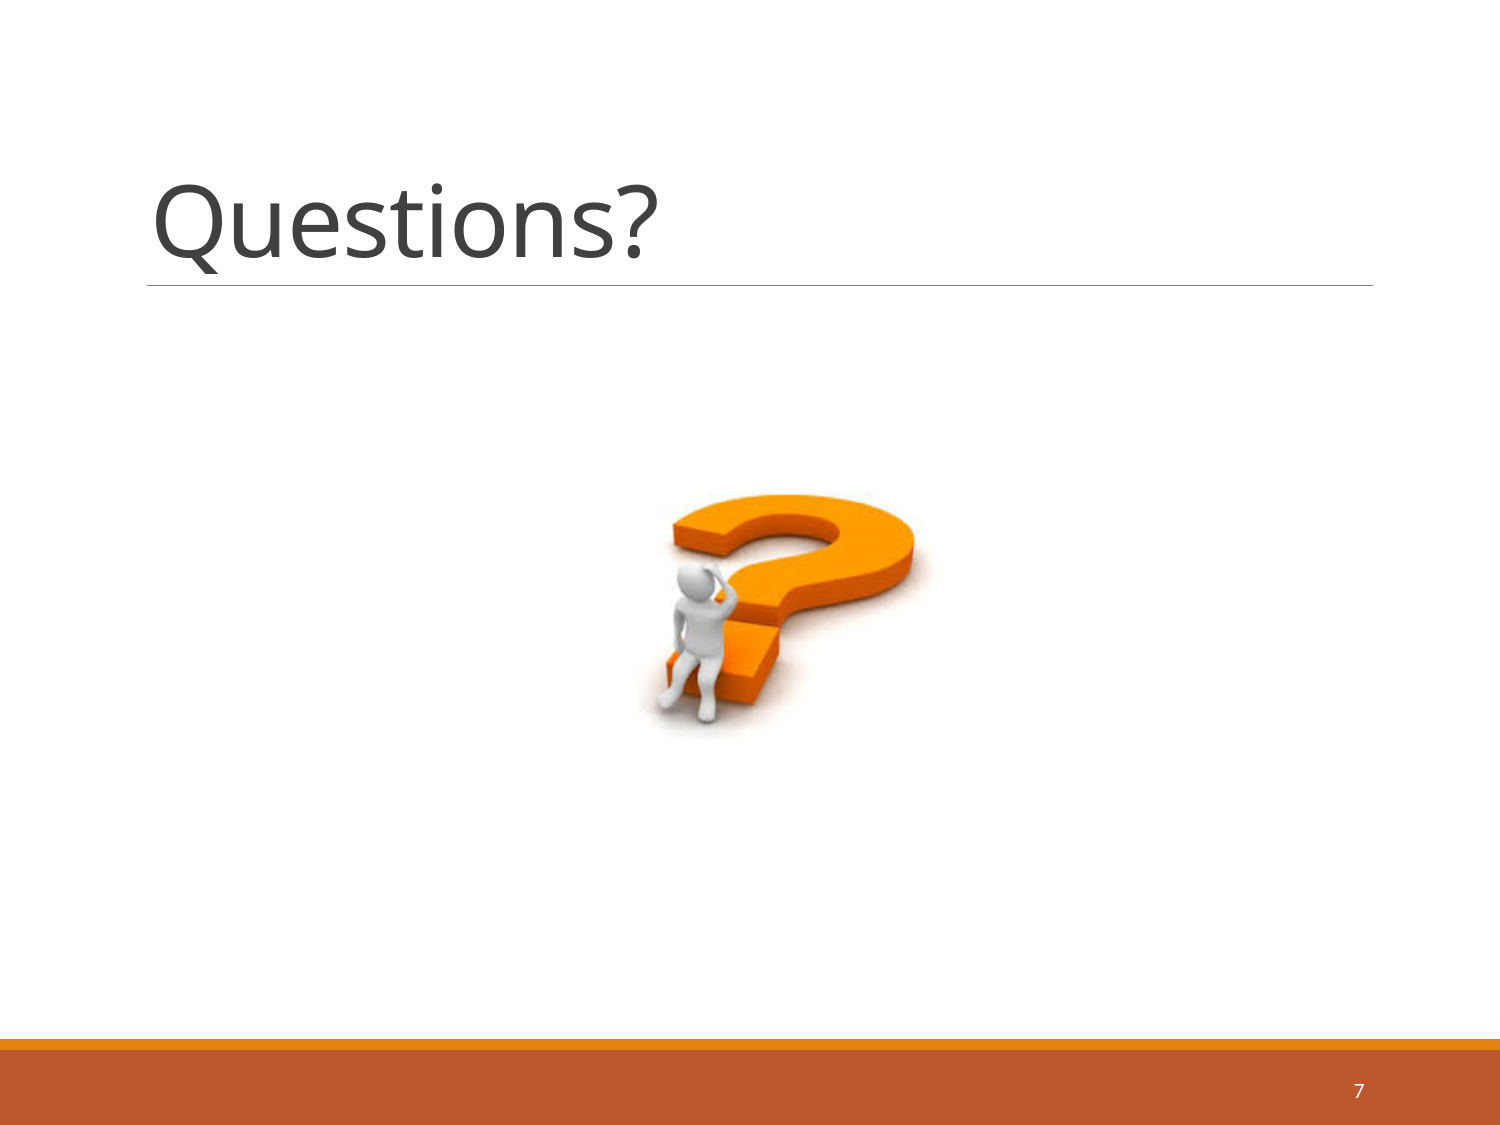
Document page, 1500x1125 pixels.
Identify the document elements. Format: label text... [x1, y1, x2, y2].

title Questions? [135, 47, 1373, 285]
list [595, 442, 949, 796]
slide_number 7 [1218, 1059, 1380, 1120]
